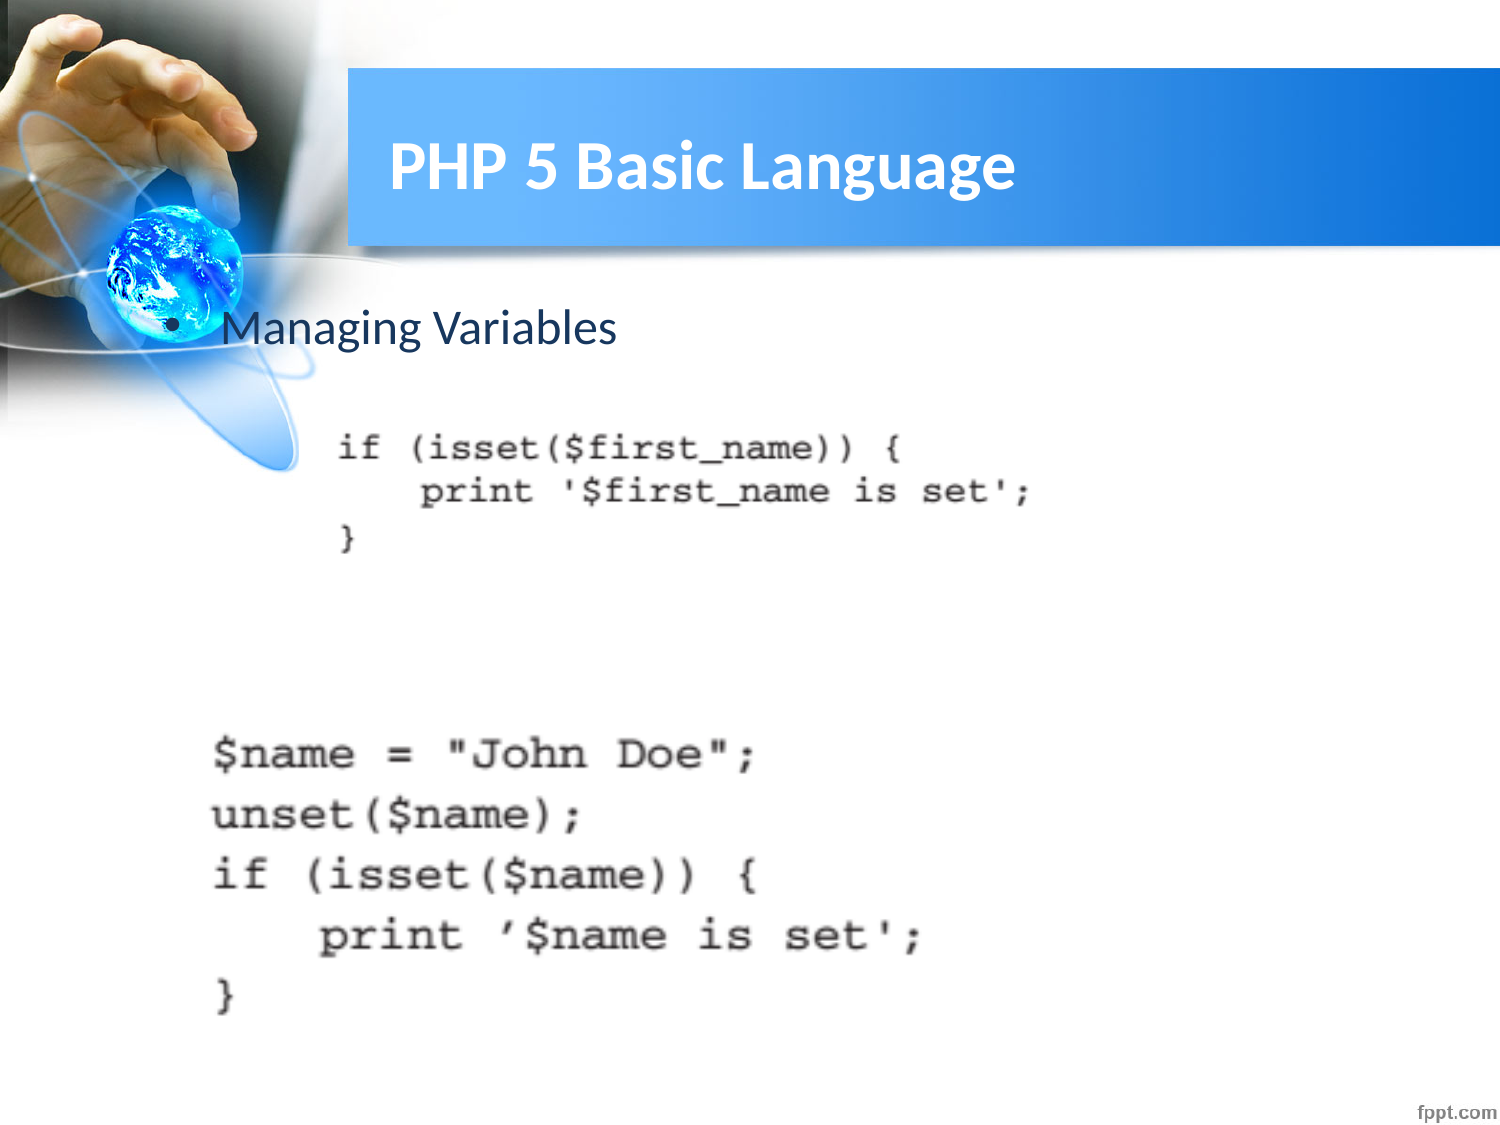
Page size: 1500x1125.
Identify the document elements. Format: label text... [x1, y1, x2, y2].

list Managing Variables [148, 286, 1477, 1039]
title PHP 5 Basic Language [374, 111, 1452, 212]
picture [0, 0, 1500, 1125]
